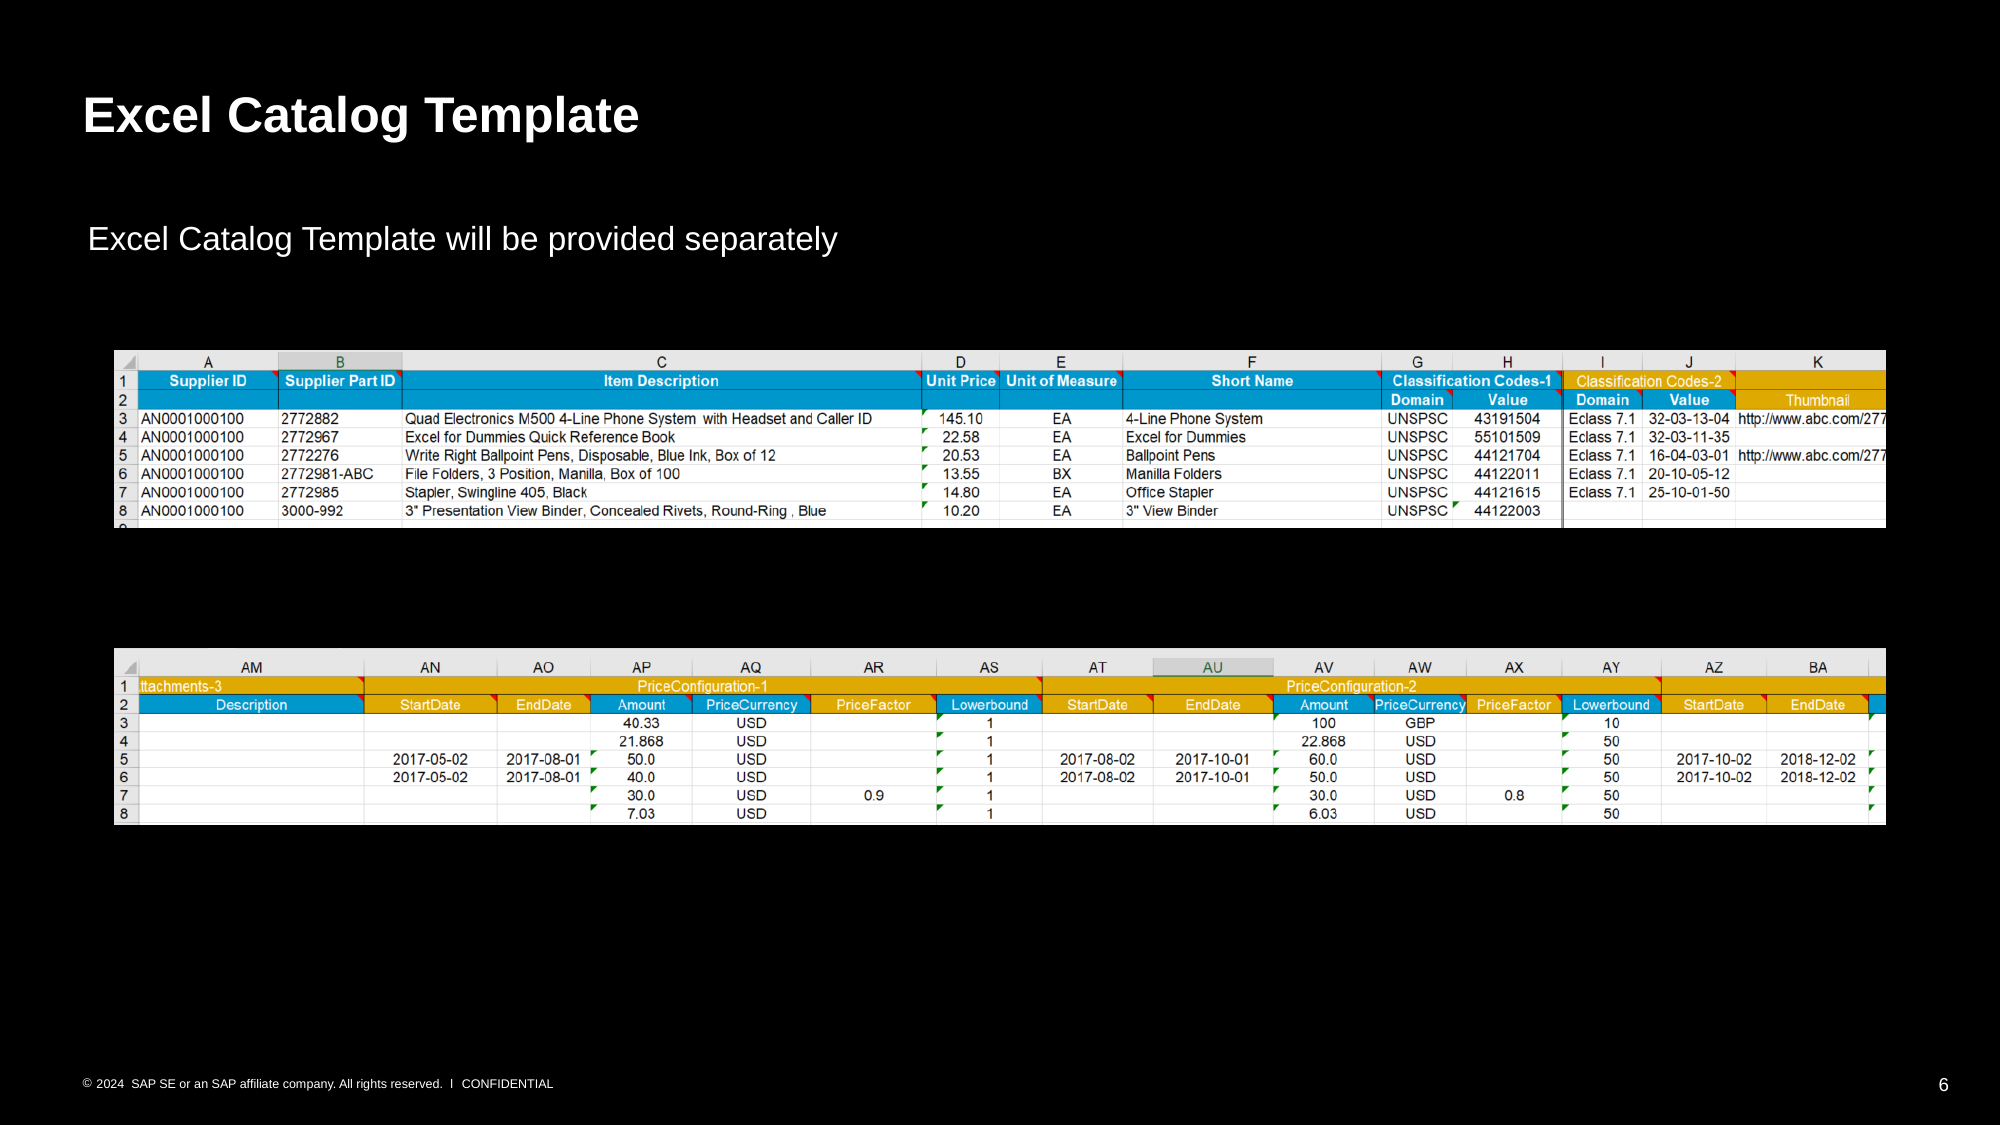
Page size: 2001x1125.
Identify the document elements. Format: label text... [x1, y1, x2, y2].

title Excel Catalog Template [82, 82, 1918, 144]
text_box Excel Catalog Template will be provided separately [87, 217, 1493, 258]
picture [114, 647, 1886, 826]
picture [114, 349, 1886, 528]
